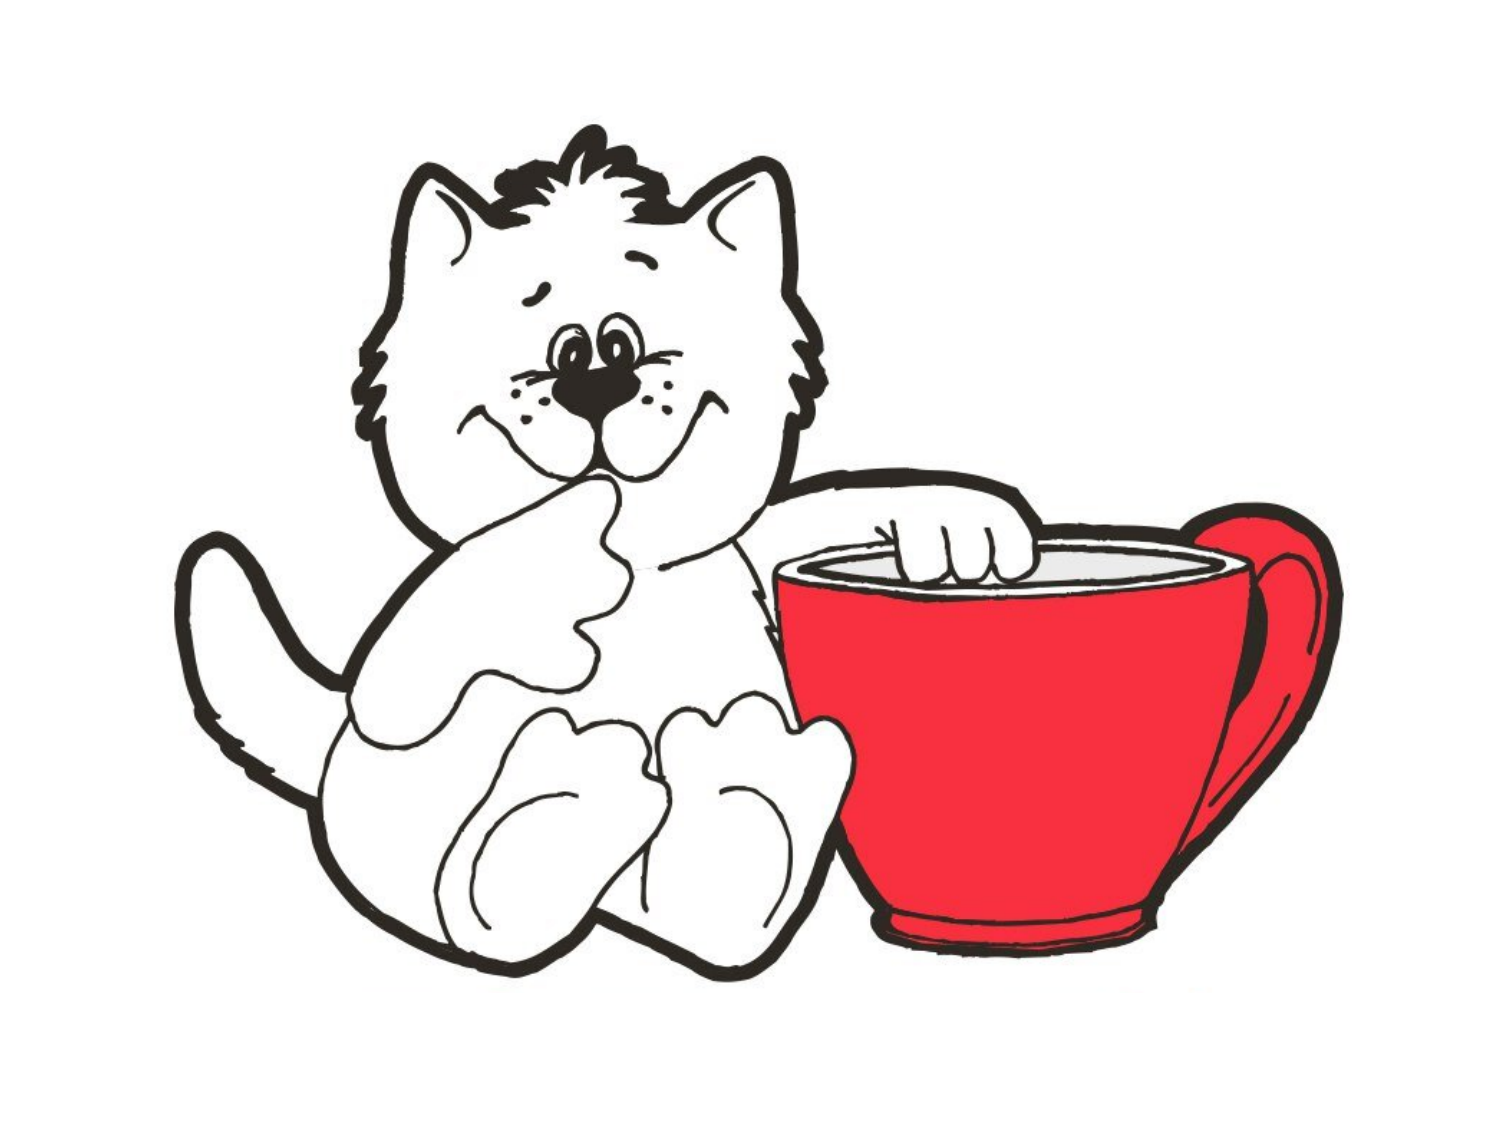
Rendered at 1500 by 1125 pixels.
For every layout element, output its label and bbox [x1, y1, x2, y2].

picture [40, 23, 1476, 993]
